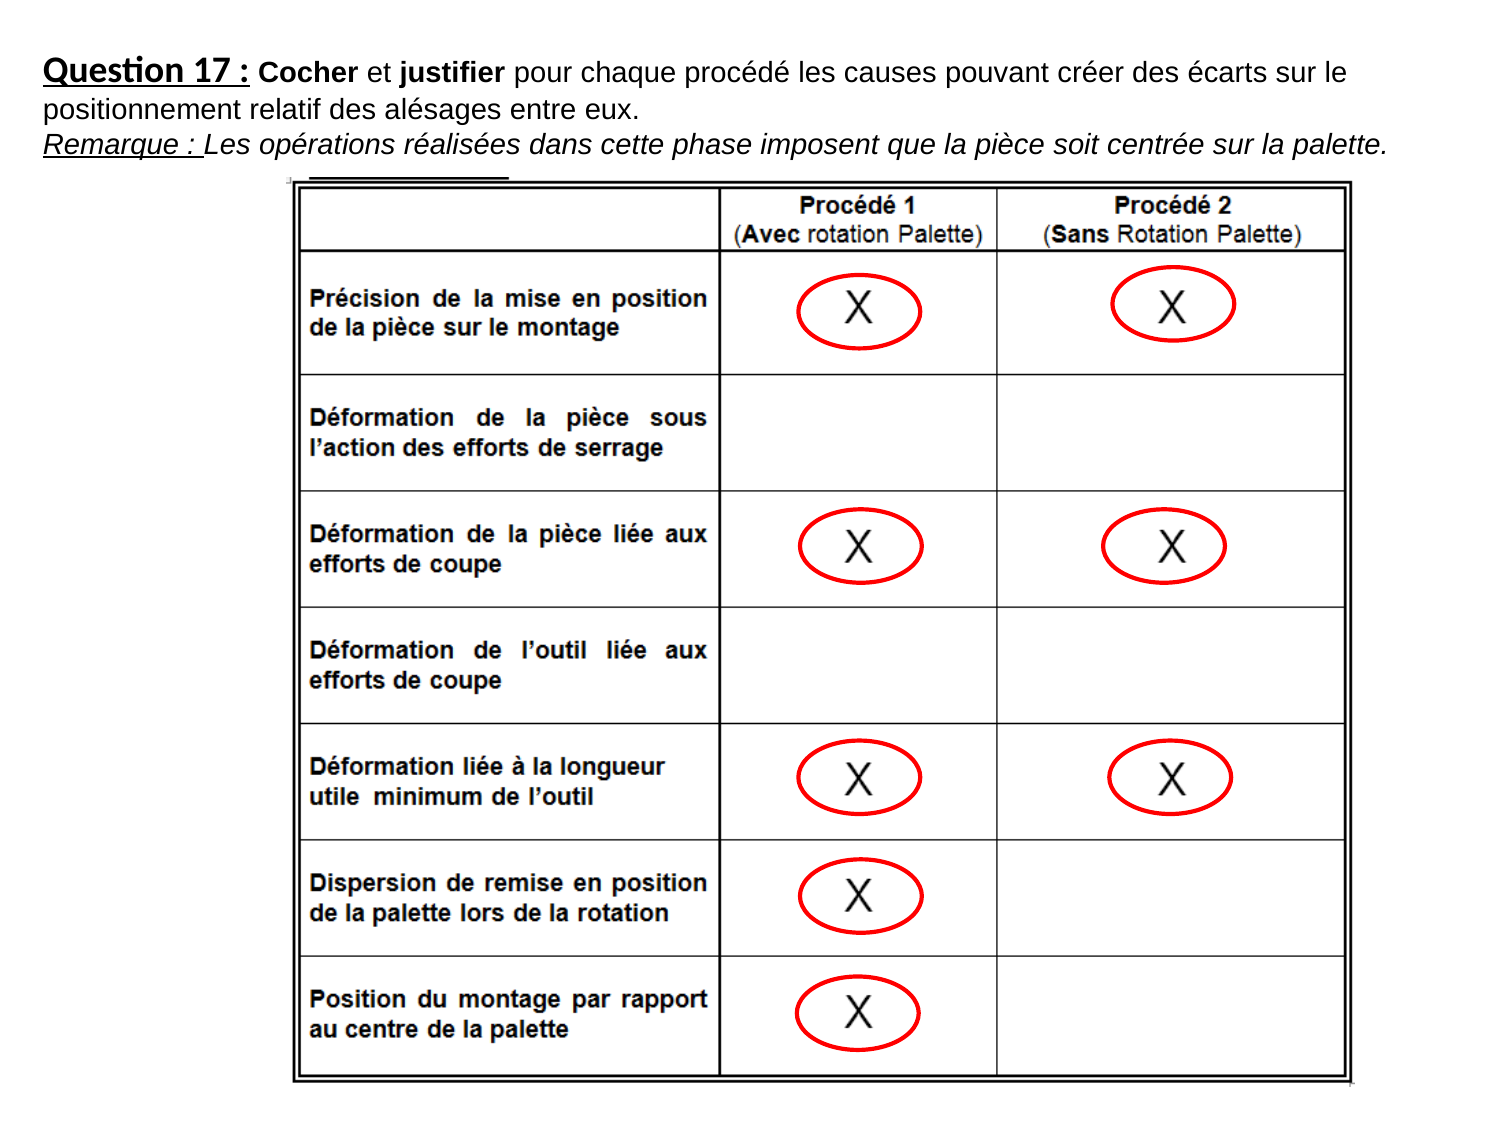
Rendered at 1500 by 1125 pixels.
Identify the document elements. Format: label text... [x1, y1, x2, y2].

picture [286, 177, 1355, 1087]
text_box Question 17 : Cocher et justifier pour chaque procédé les causes pouvant créer des écarts sur le positionnement relatif des alésages entre eux. Remarque : Les opérations réalisées dans cette phase imposent que la pièce soit centrée sur la palette. [28, 37, 1455, 168]
